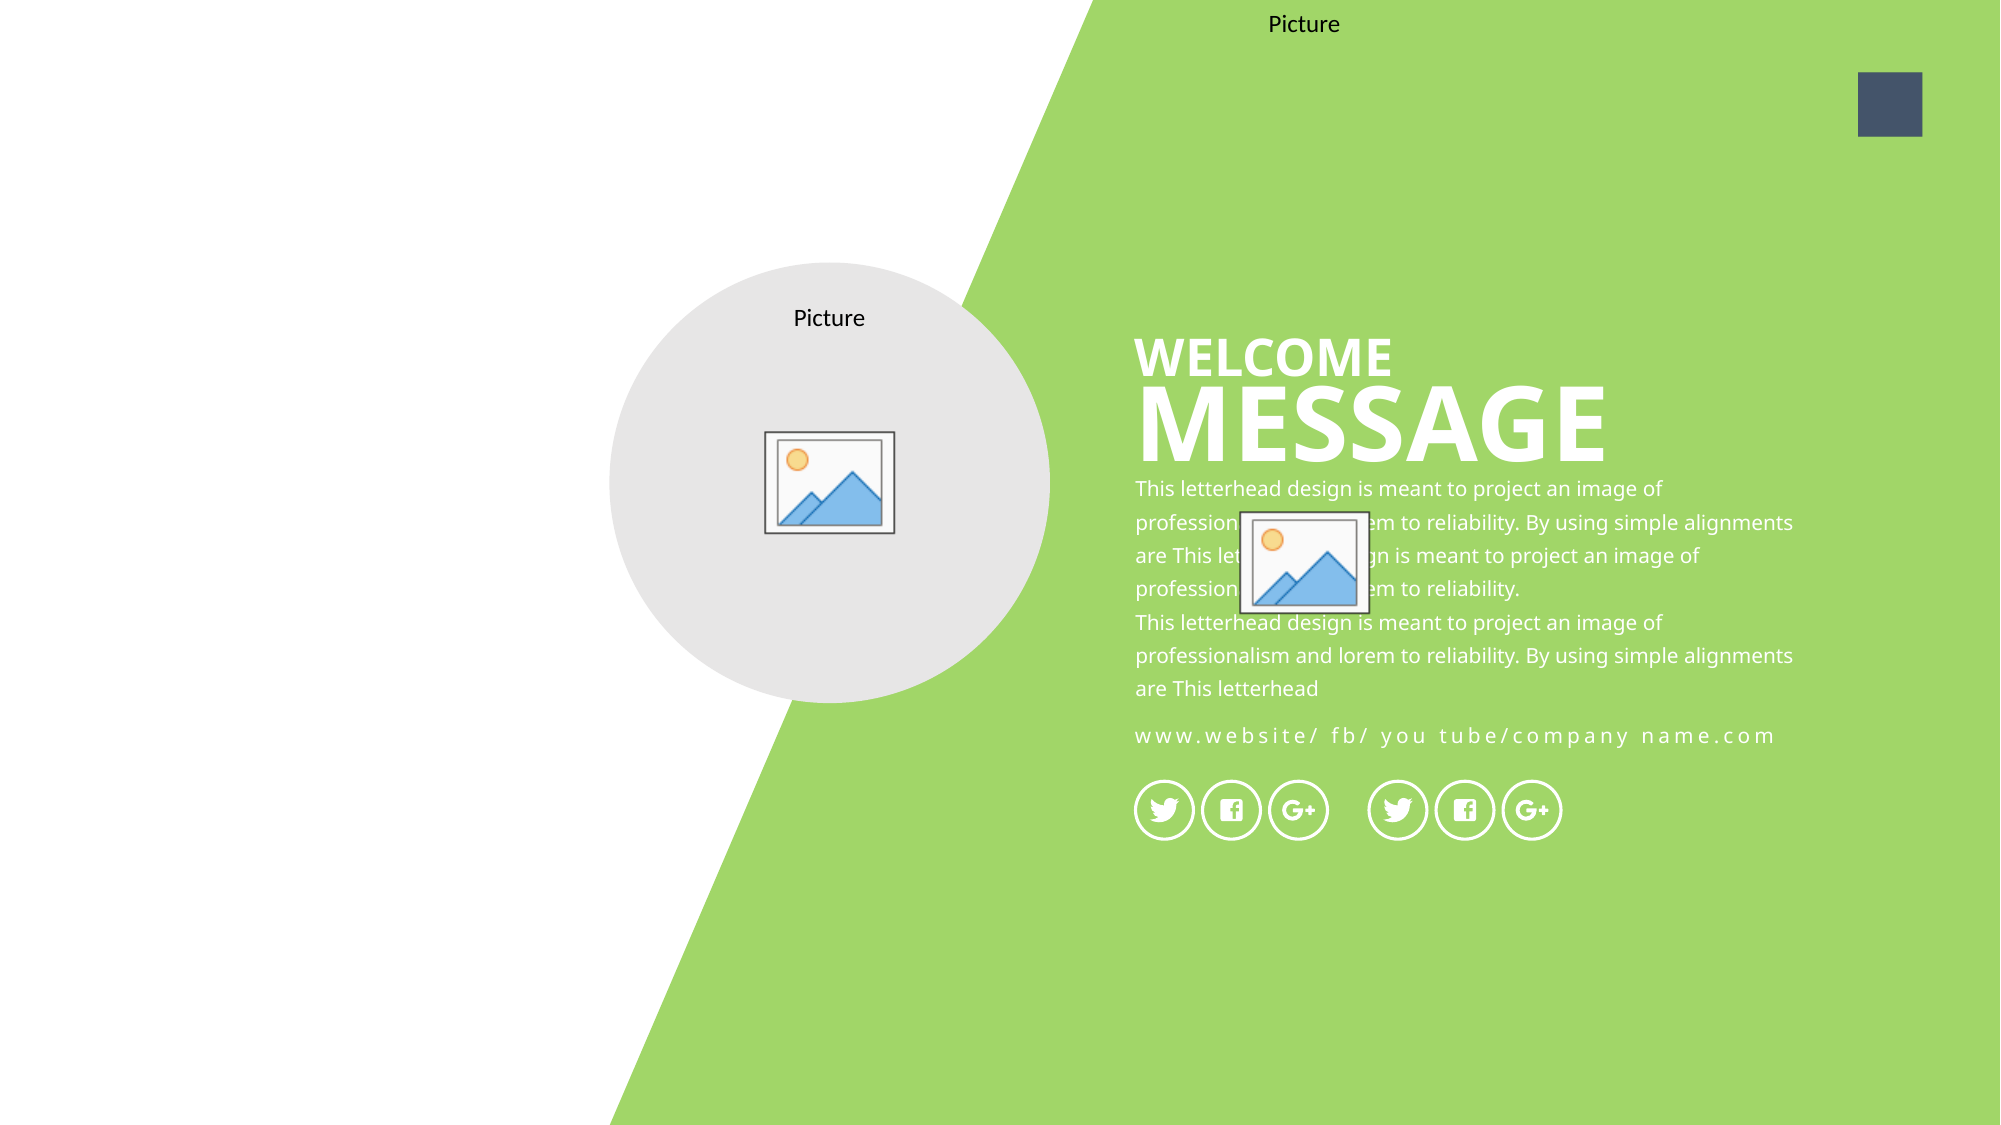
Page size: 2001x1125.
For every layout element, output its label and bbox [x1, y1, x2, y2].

picture [609, 0, 2000, 1125]
